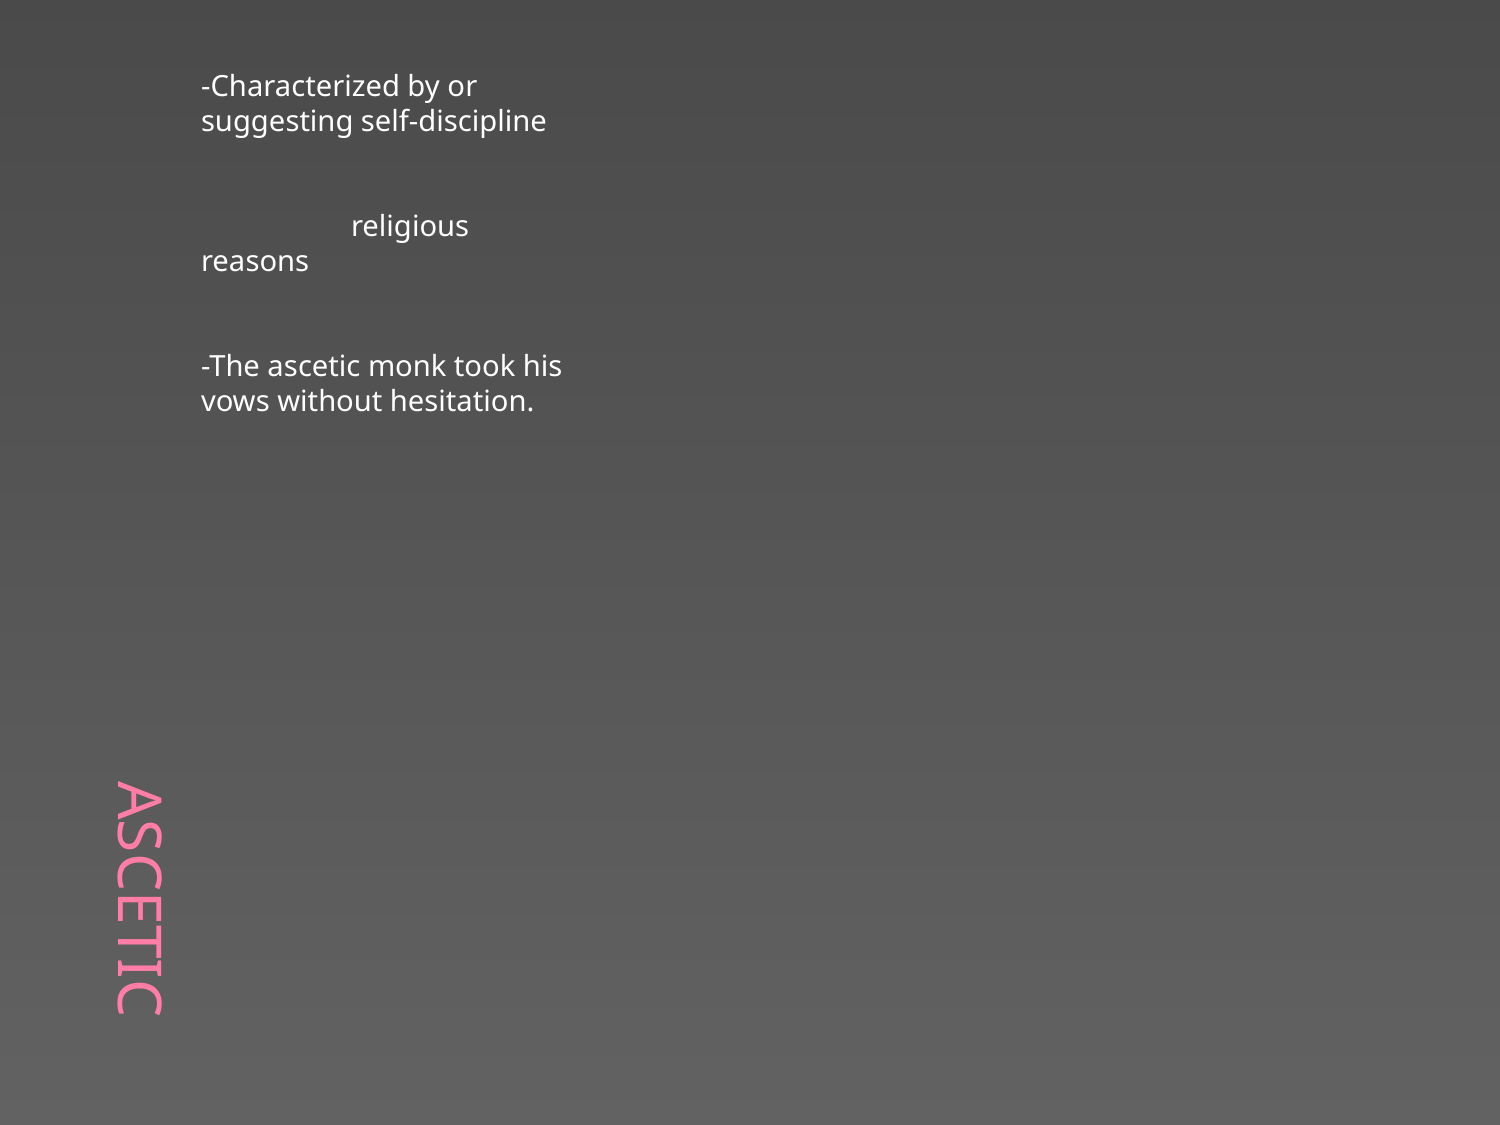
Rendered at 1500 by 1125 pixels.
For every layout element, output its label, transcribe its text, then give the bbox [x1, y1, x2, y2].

list -Characterized by or suggesting self-discipline religious reasons -The ascetic monk took his vows without hesitation. [186, 60, 587, 1036]
title Ascetic [36, 60, 186, 1036]
